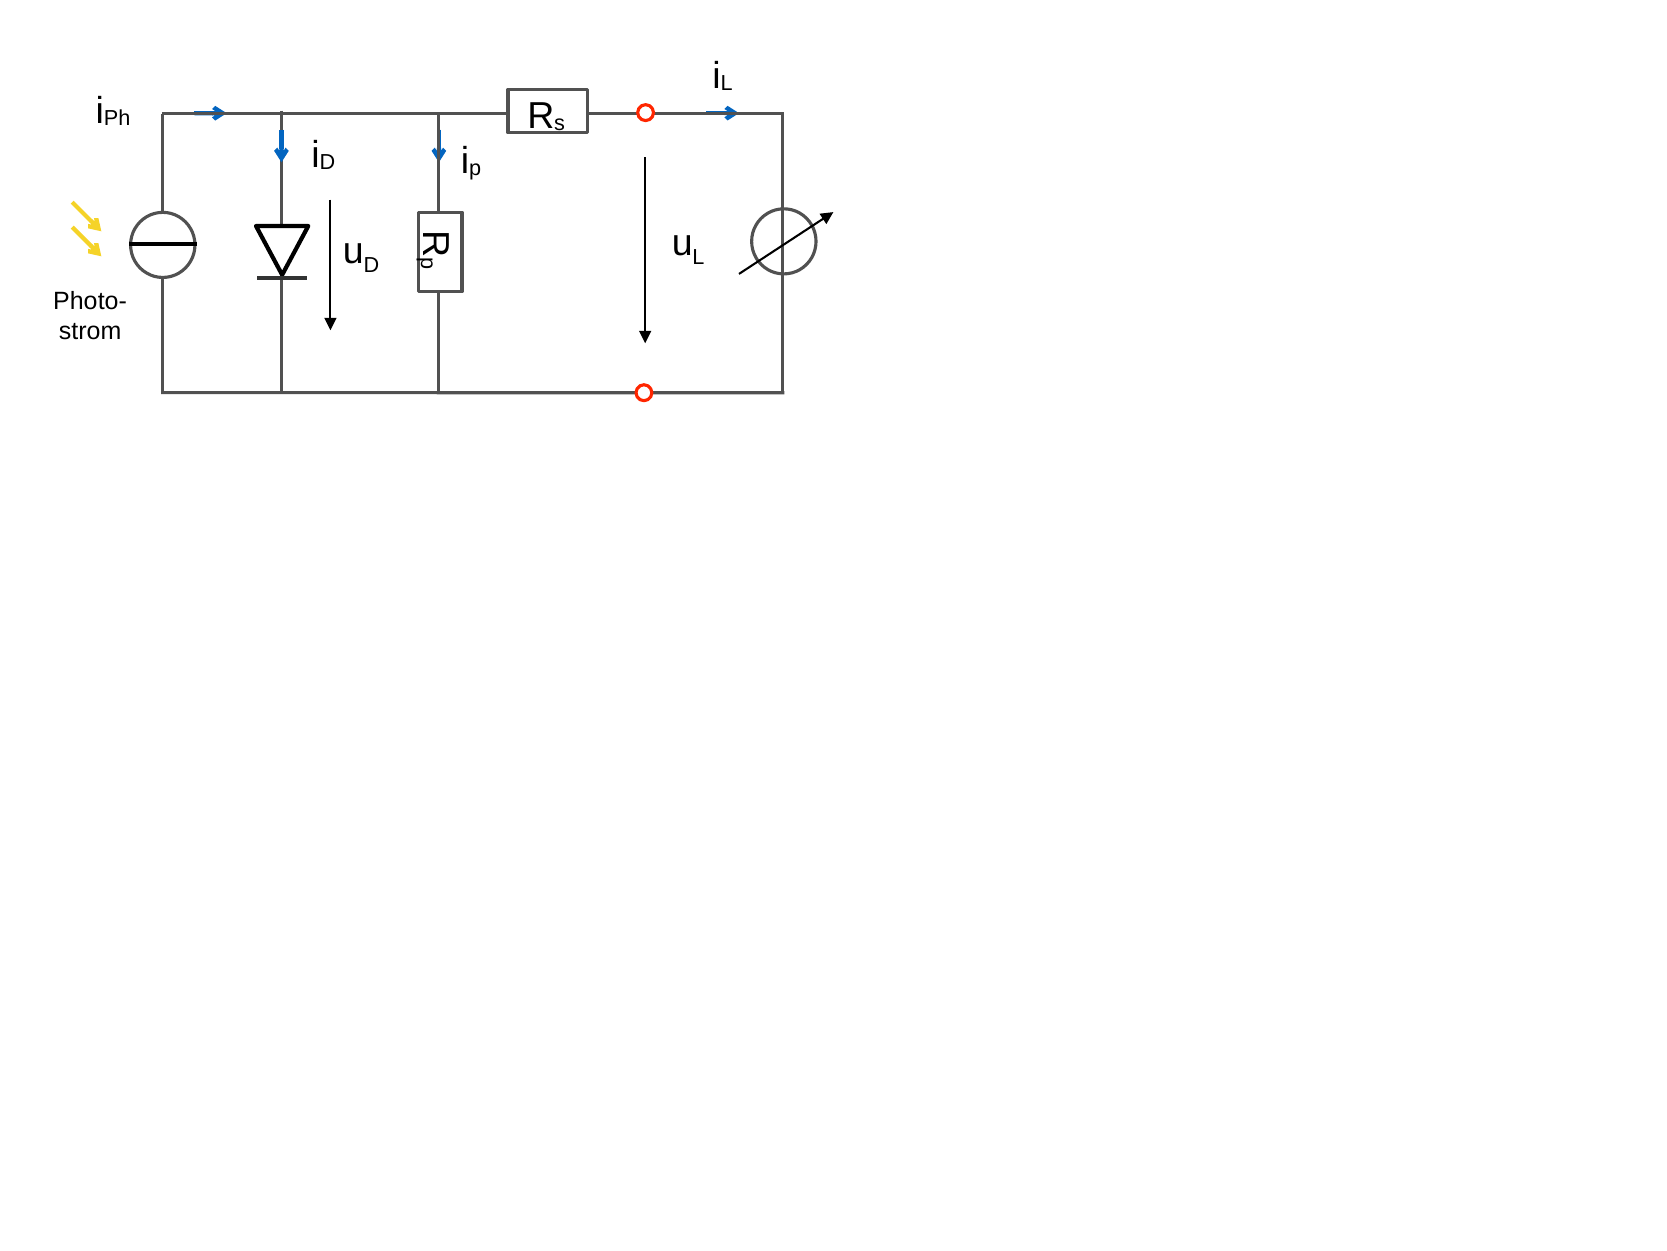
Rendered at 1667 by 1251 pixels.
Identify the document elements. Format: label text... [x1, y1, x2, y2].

text_box ip [442, 127, 500, 199]
text_box uL [656, 209, 740, 281]
text_box [636, 384, 652, 401]
text_box [324, 289, 337, 331]
text_box [751, 208, 812, 261]
text_box iPh [80, 77, 260, 149]
text_box iL [681, 42, 764, 113]
text_box Photo-strom [24, 276, 156, 362]
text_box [72, 201, 102, 257]
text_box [504, 82, 589, 143]
text_box [274, 129, 289, 163]
text_box iD [294, 121, 353, 193]
text_box uD [327, 217, 411, 289]
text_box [397, 220, 481, 281]
text_box [738, 212, 834, 274]
text_box [759, 227, 817, 274]
text_box [638, 157, 652, 344]
text_box [256, 226, 309, 275]
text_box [128, 212, 197, 278]
text_box [637, 104, 654, 121]
